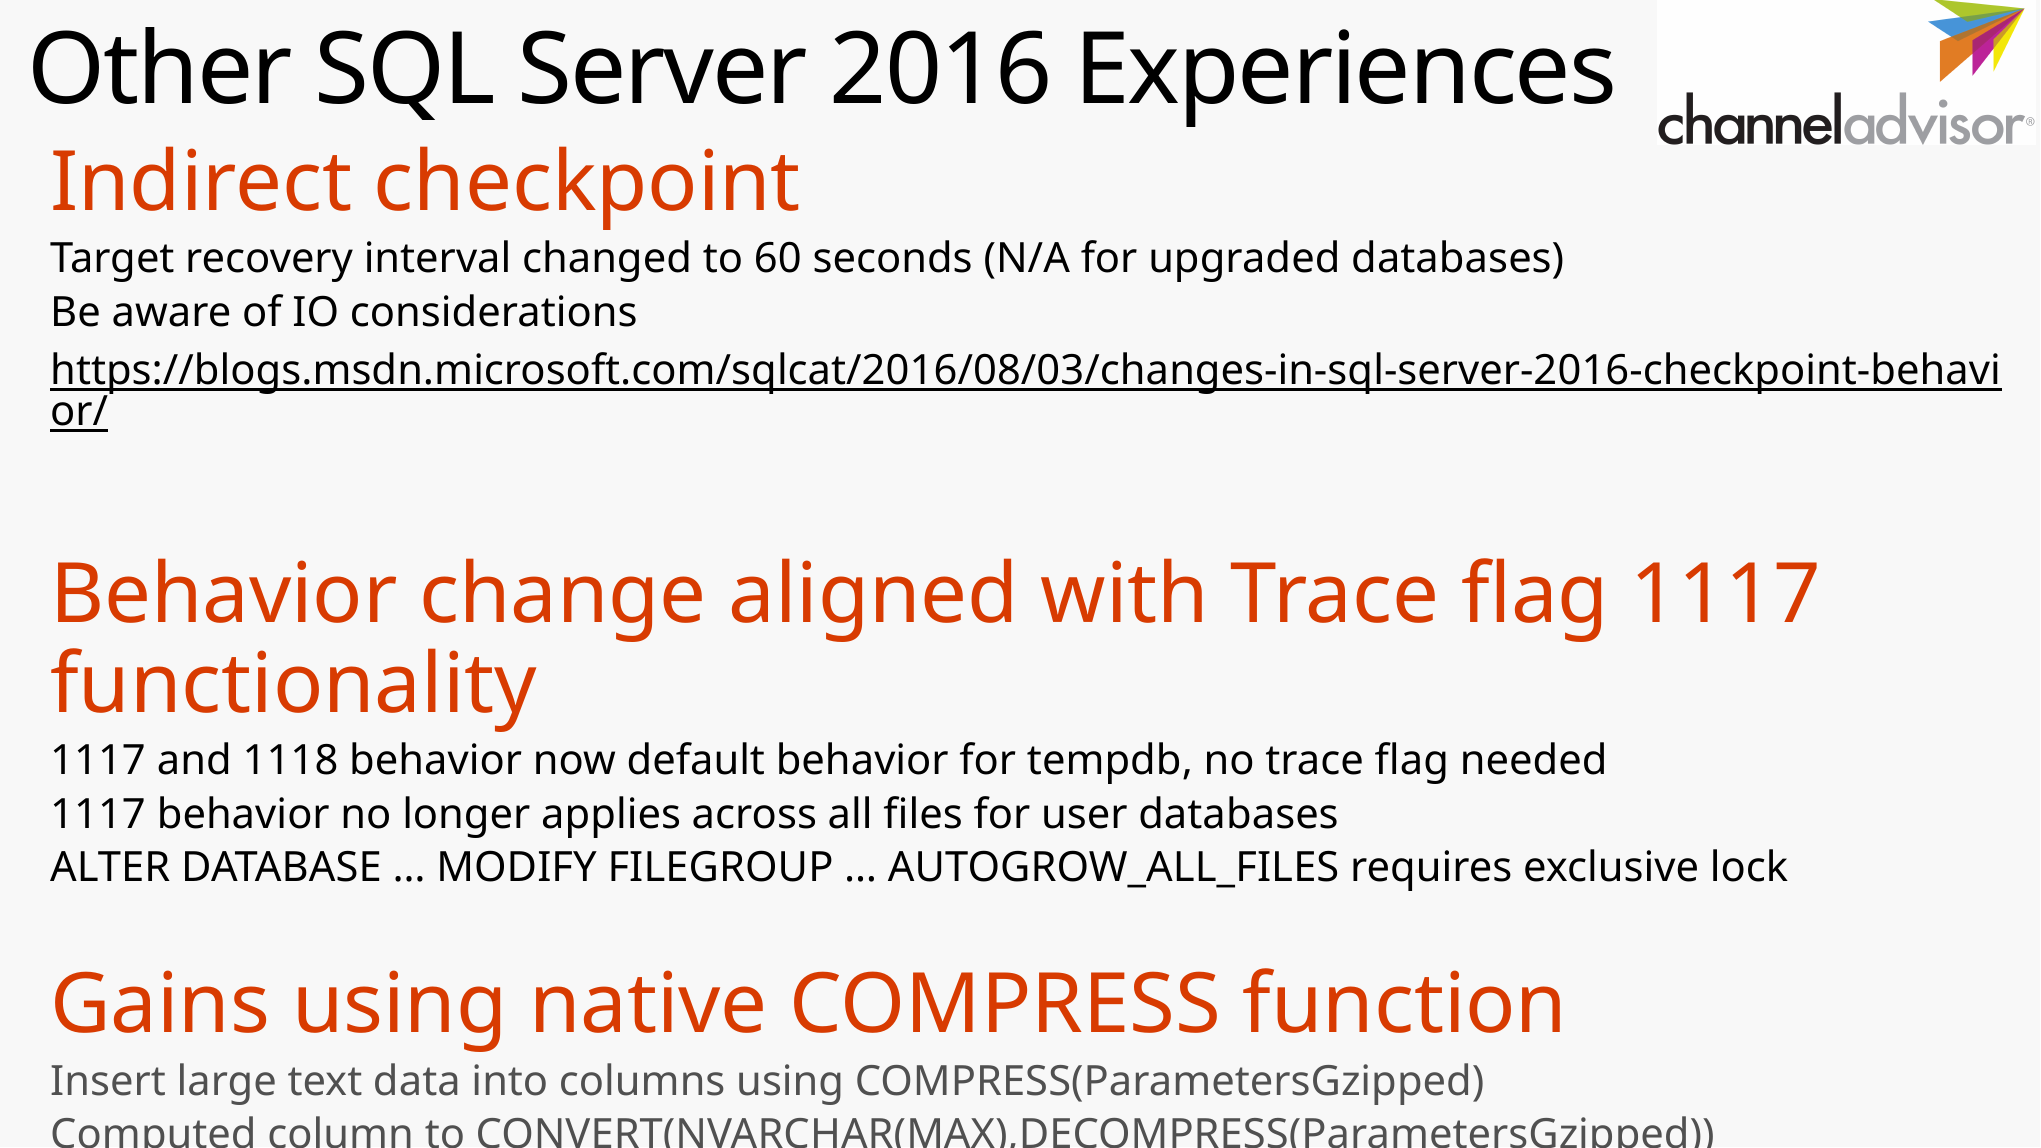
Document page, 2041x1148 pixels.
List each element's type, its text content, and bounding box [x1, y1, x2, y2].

title Other SQL Server 2016 Experiences [3, 1, 1657, 153]
picture [1657, 0, 2036, 146]
list Indirect checkpoint Target recovery interval changed to 60 seconds (N/A for upgraded databases) Be aware of IO considerations https://blogs.msdn.microsoft.com/sqlcat/2016/08/03/changes-in-sql-server-2016-checkpoint-behavior/ Behavior change aligned with Trace flag 1117 functionality 1117 and 1118 behavior now default behavior for tempdb, no trace flag needed 1117 behavior no longer applies across all files for user databases ALTER DATABASE … MODIFY FILEGROUP … AUTOGROW_ALL_FILES requires exclusive lock Gains using native COMPRESS function Insert large text data into columns using COMPRESS(ParametersGzipped) Computed column to CONVERT(NVARCHAR(MAX),DECOMPRESS(ParametersGzipped)) 200M row 1.38TB table reduced to 170GB in size with little performance impact [26, 123, 2041, 1148]
